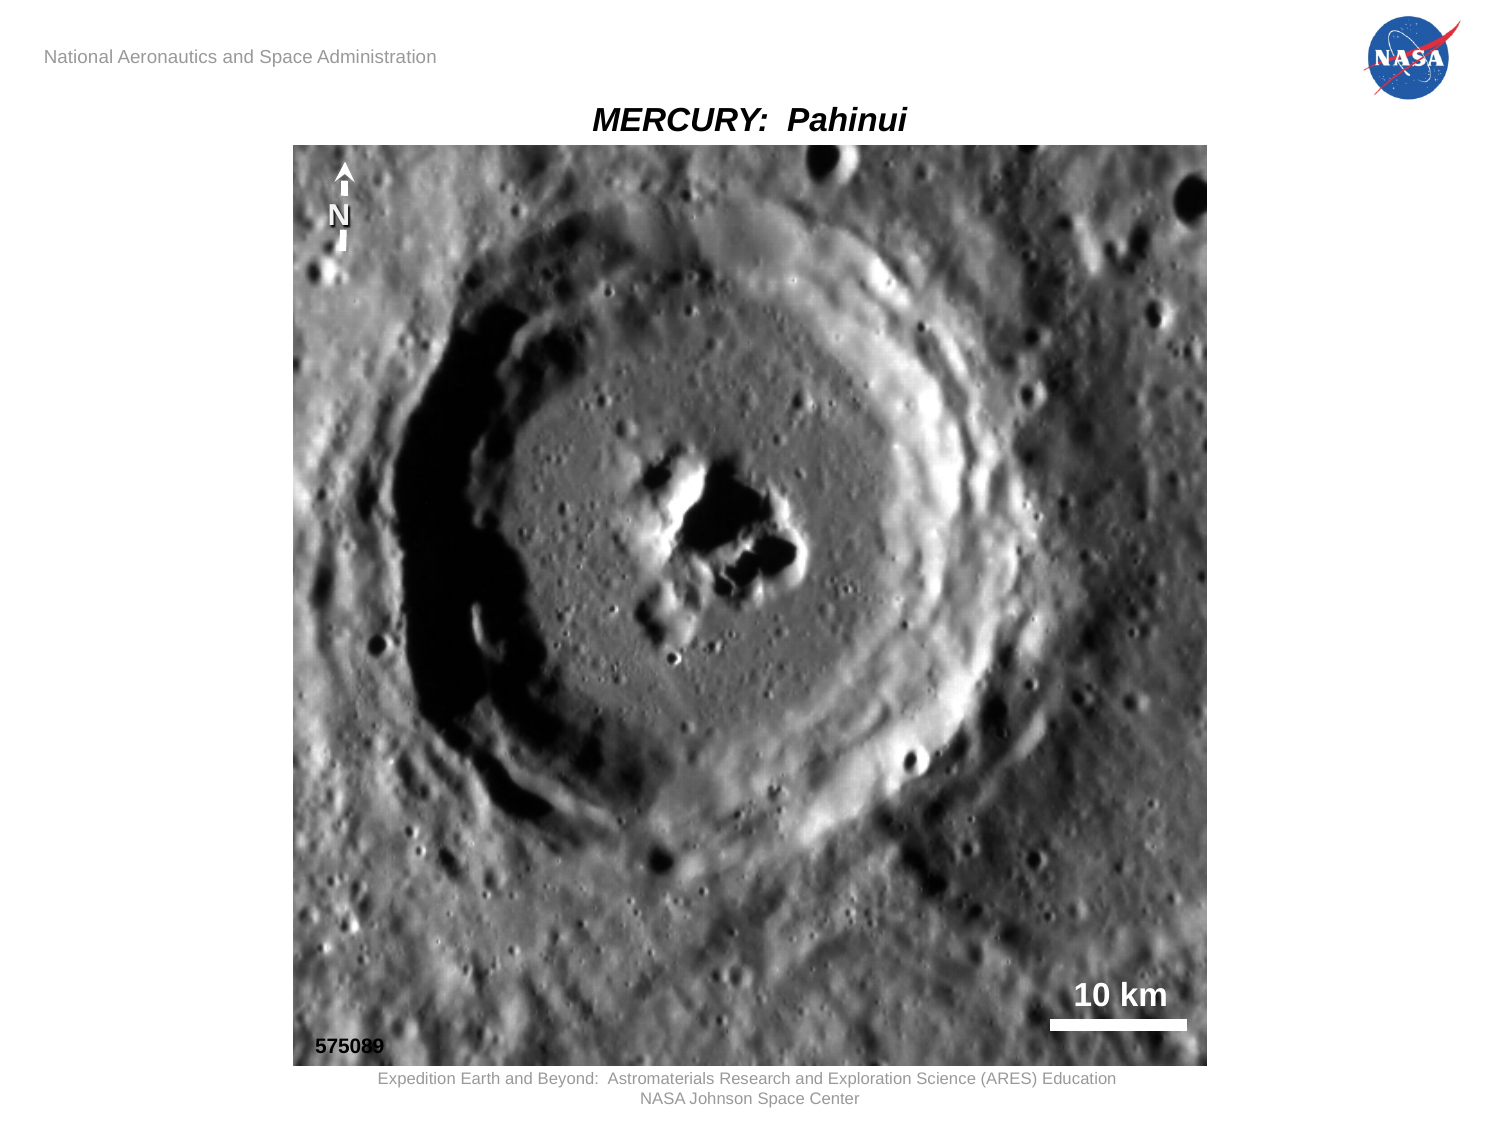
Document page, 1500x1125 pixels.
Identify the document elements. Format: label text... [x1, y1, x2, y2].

picture [1362, 15, 1461, 100]
text_box MERCURY: Pahinui [381, 91, 1119, 144]
picture [293, 145, 1207, 1066]
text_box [1049, 964, 1188, 1026]
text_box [312, 162, 363, 265]
